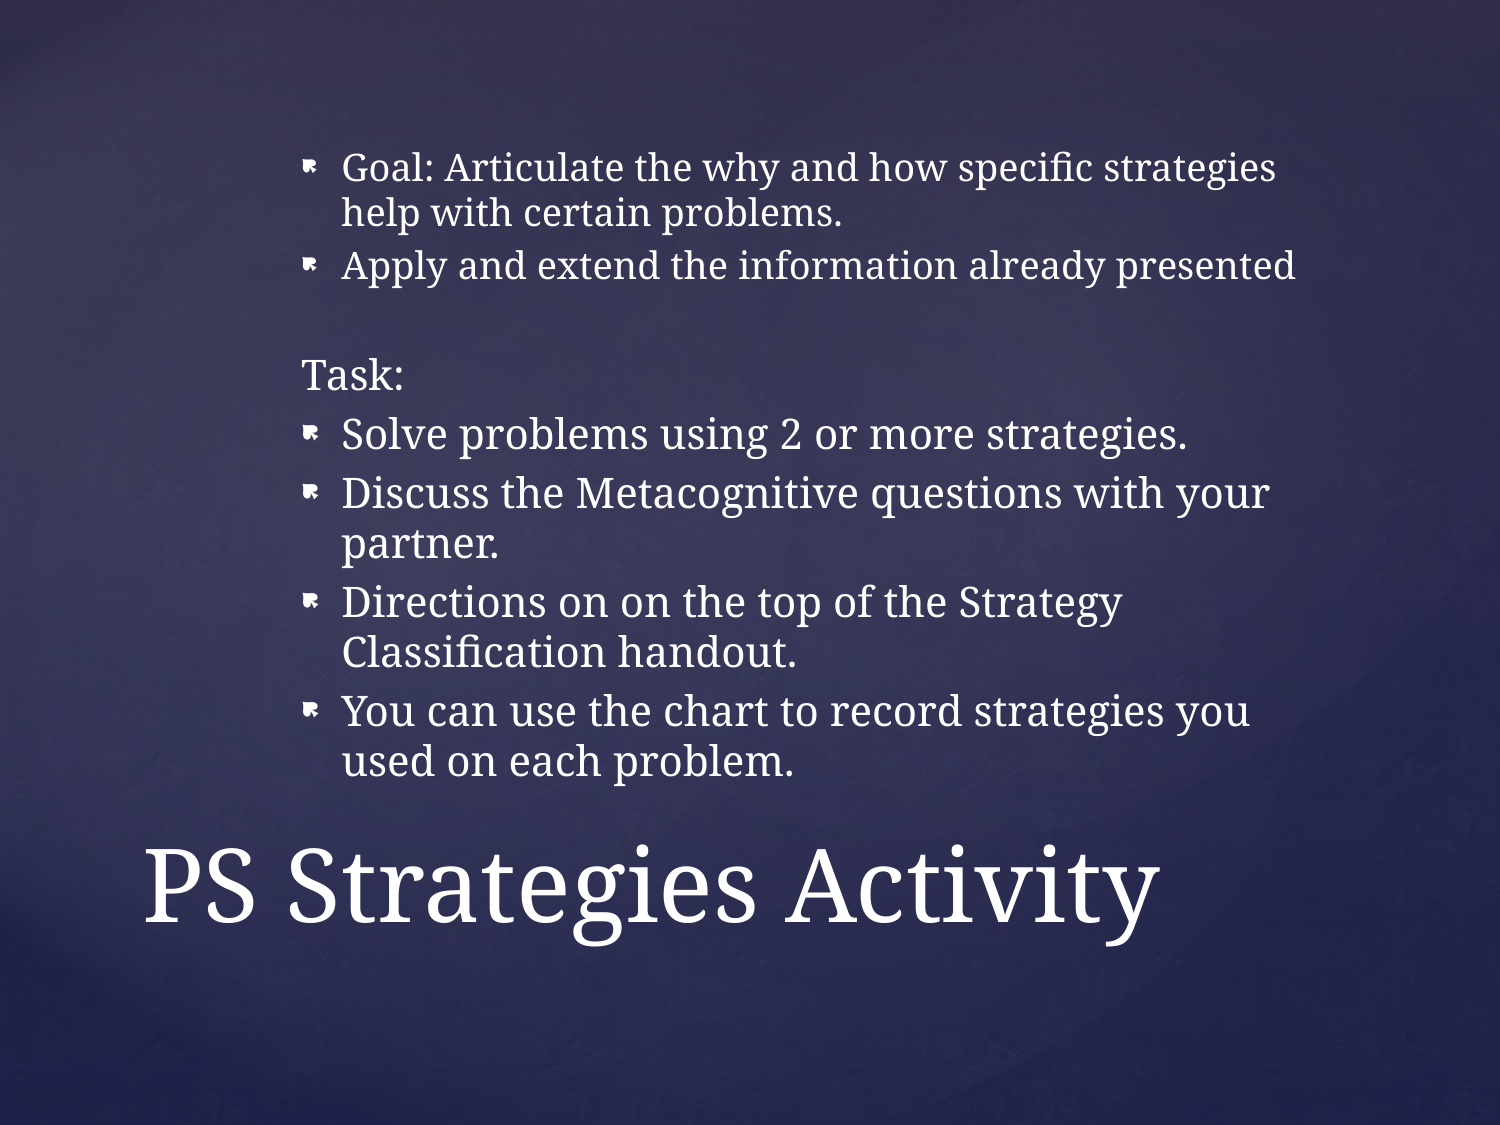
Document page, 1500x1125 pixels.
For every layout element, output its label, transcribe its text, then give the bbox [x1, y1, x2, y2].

title PS Strategies Activity [127, 800, 1365, 950]
list Goal: Articulate the why and how specific strategies help with certain problems. Apply and extend the information already presented Task: Solve problems using 2 or more strategies. Discuss the Metacognitive questions with your partner. Directions on on the top of the Strategy Classification handout. You can use the chart to record strategies you used on each problem. [283, 70, 1350, 800]
